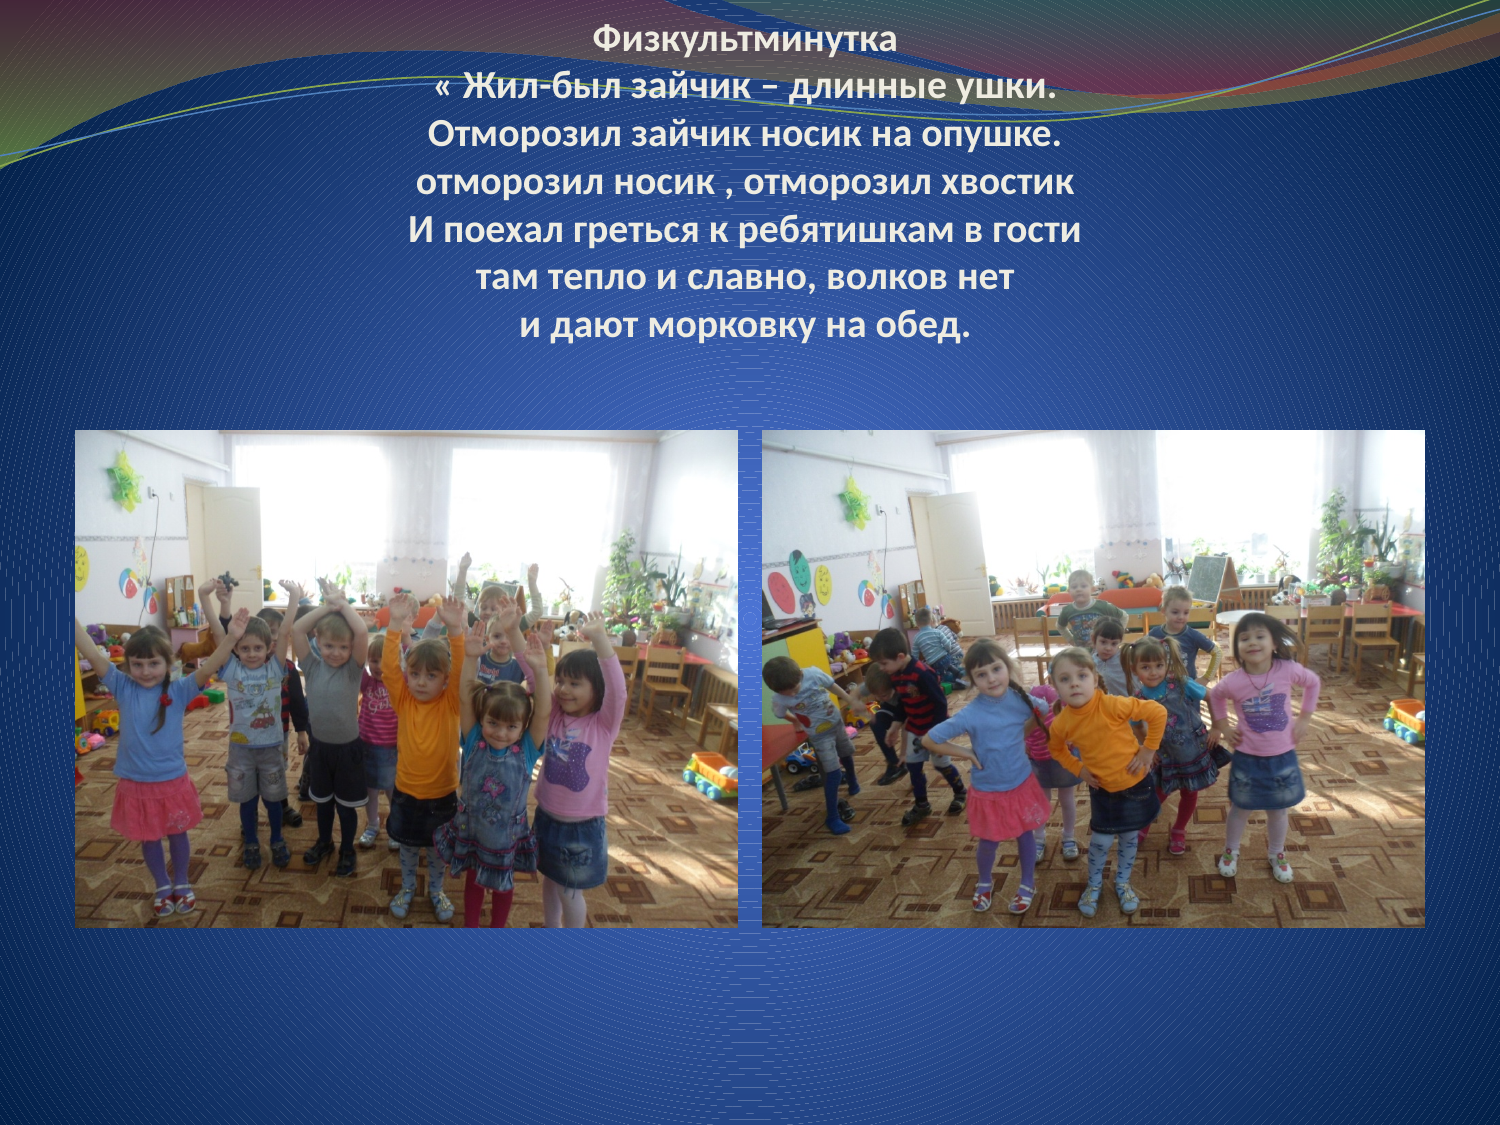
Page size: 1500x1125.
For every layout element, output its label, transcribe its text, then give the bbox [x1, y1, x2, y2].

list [74, 430, 738, 928]
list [762, 430, 1426, 928]
title Физкультминутка « Жил-был зайчик – длинные ушки. Отморозил зайчик носик на опушке. отморозил носик , отморозил хвостик И поехал греться к ребятишкам в гости там тепло и славно, волков нет и дают морковку на обед. [70, 0, 1421, 446]
